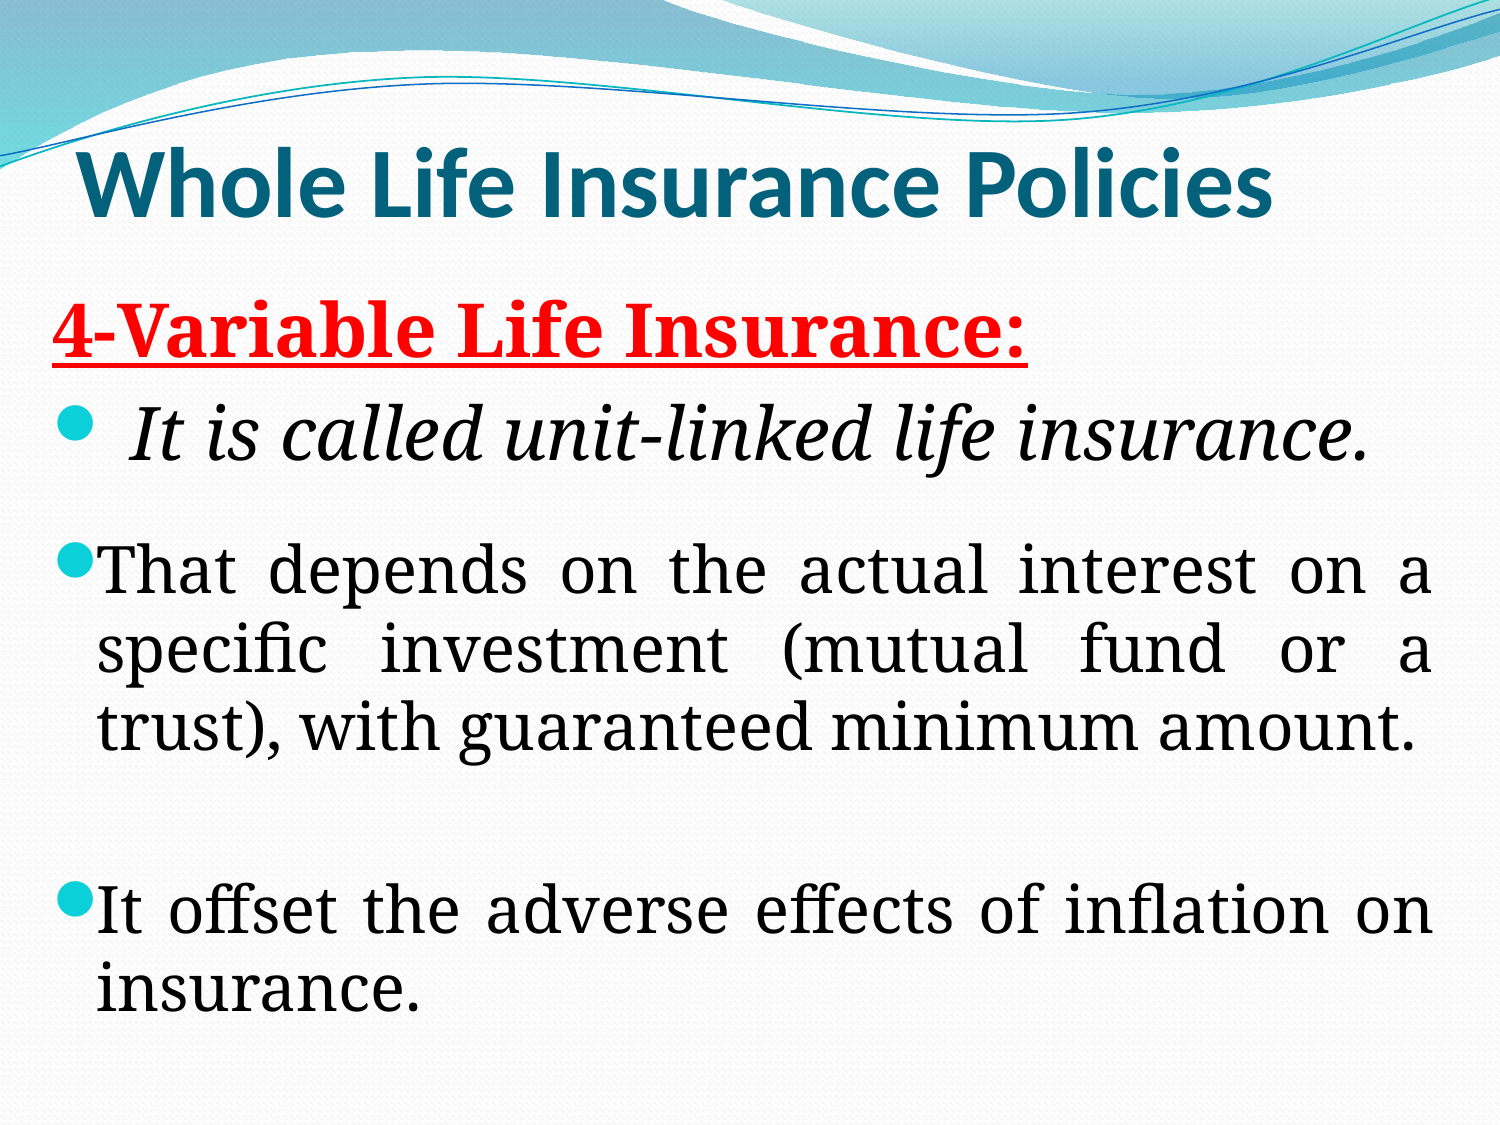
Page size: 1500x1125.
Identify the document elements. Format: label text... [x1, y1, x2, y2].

title Whole Life Insurance Policies [75, 87, 1425, 238]
list 4-Variable Life Insurance: It is called unit-linked life insurance. That depends on the actual interest on a specific investment (mutual fund or a trust), with guaranteed minimum amount. It offset the adverse effects of inflation on insurance. [37, 275, 1450, 1075]
